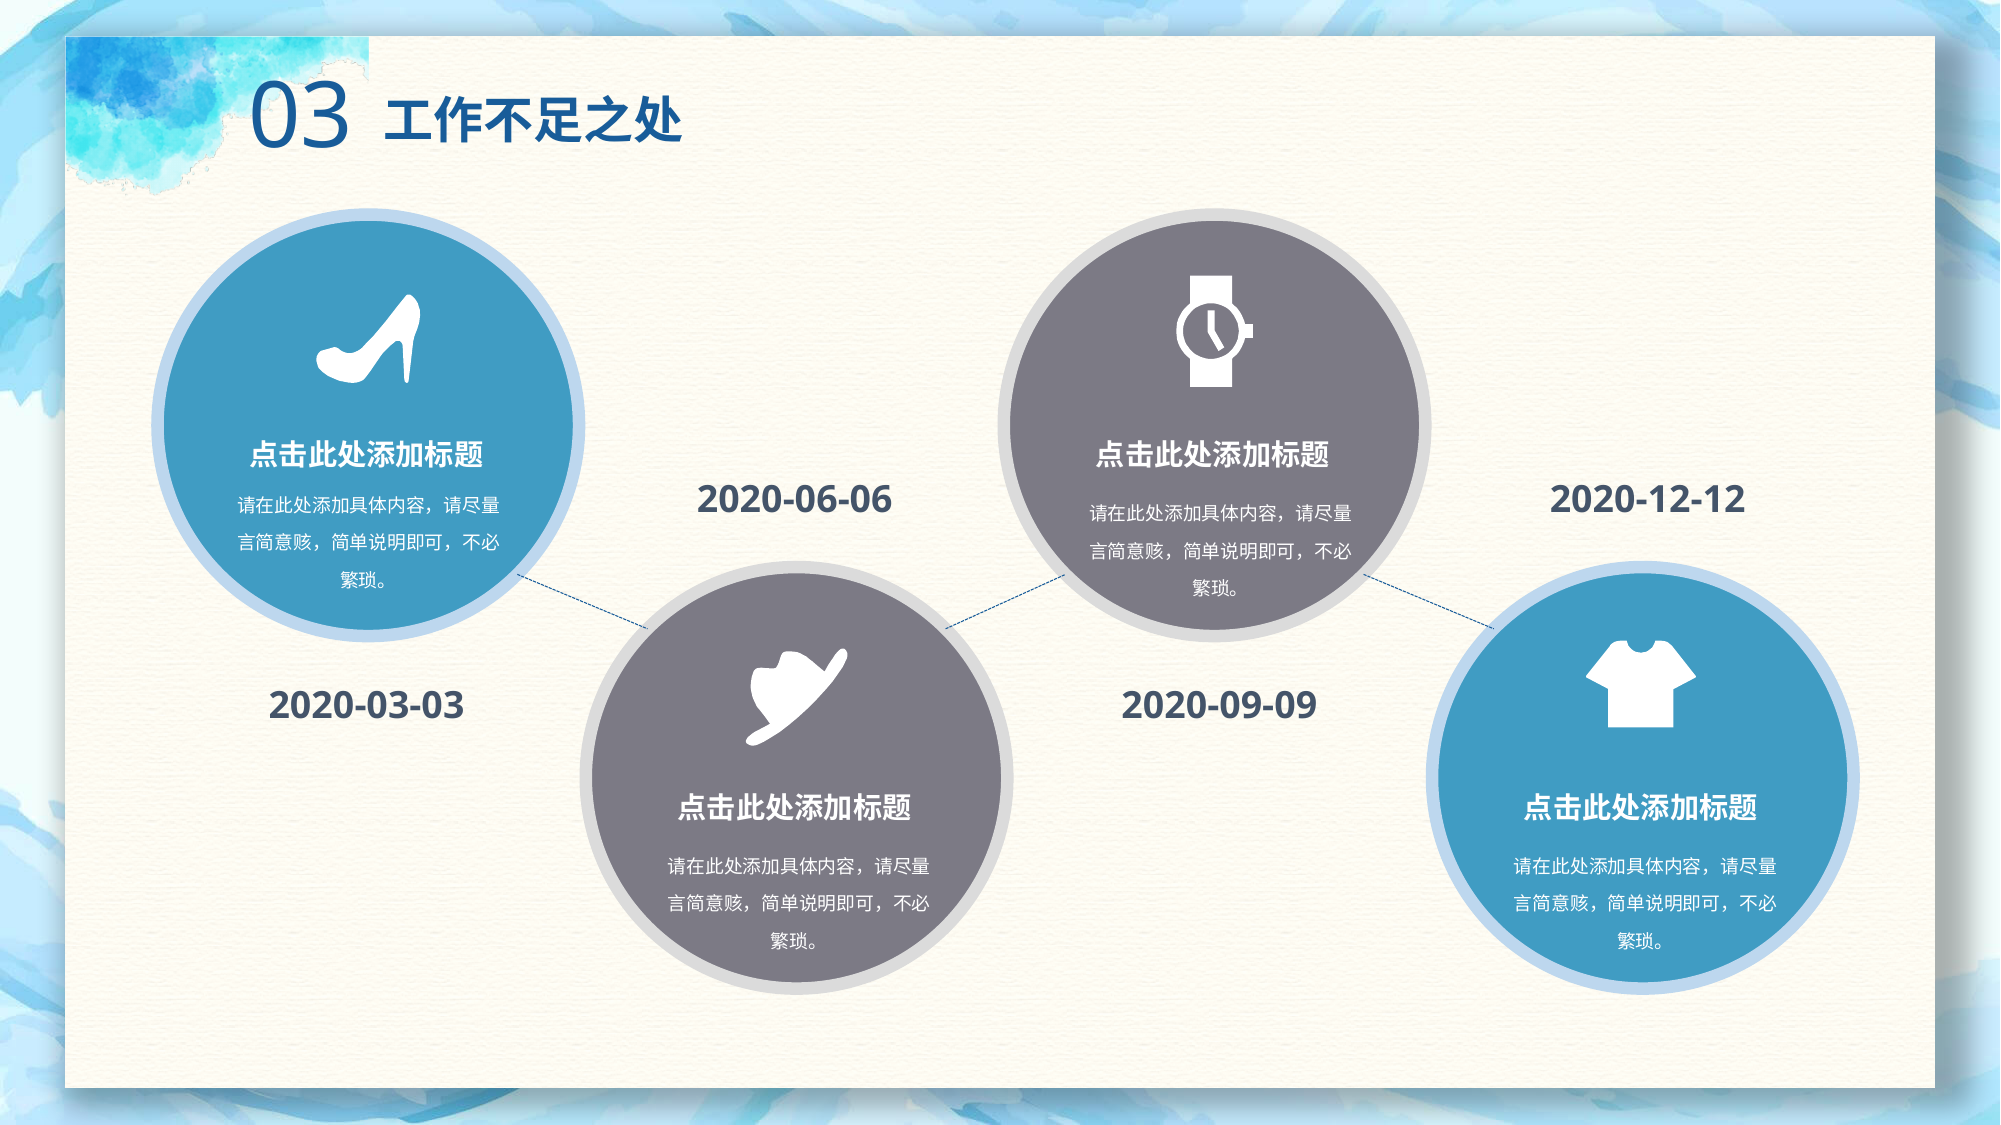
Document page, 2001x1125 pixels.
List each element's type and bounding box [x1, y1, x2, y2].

text_box [157, 214, 1854, 989]
picture [0, 0, 2000, 1125]
